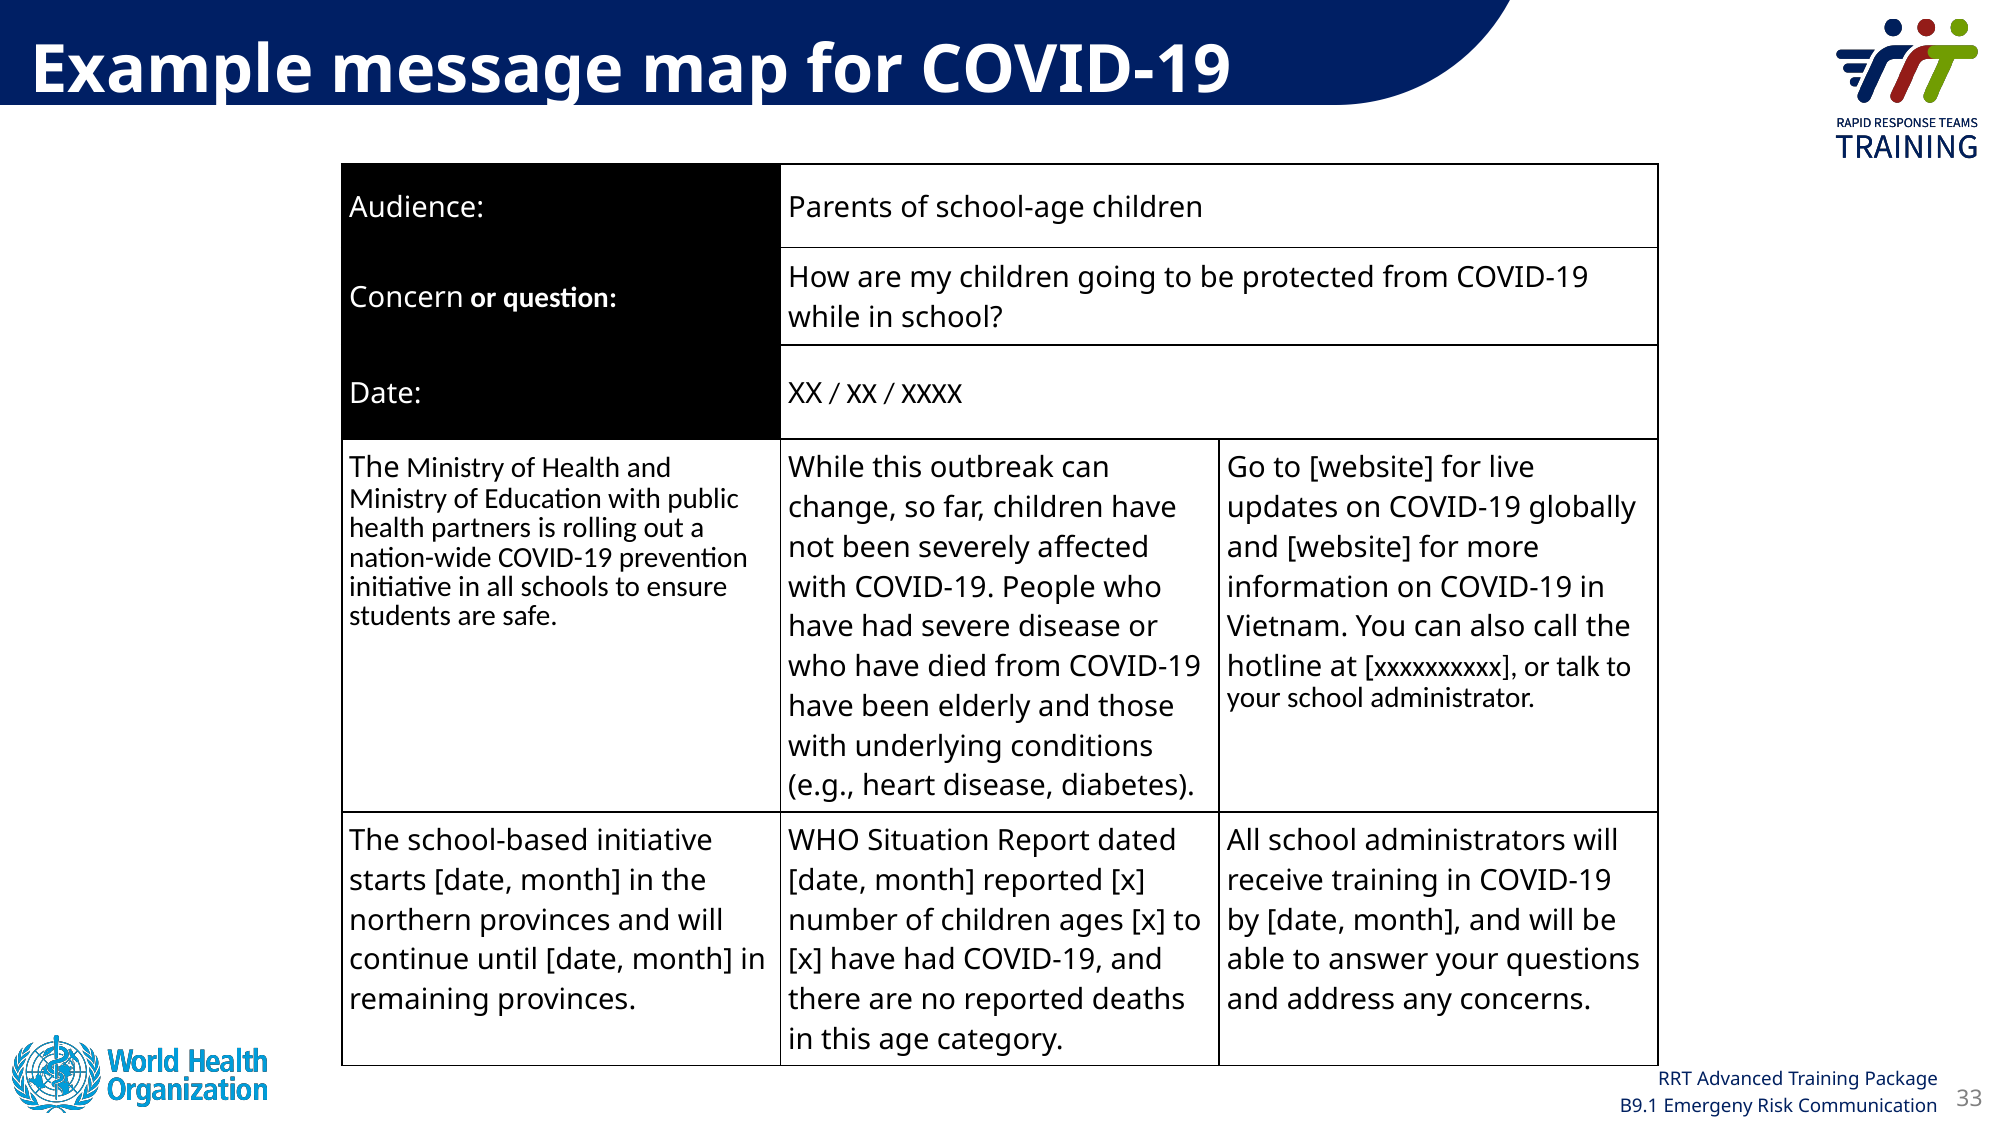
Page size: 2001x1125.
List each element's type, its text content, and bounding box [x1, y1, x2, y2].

table_cell ​How are my children going to be protected from COVID-19 while in school? [781, 248, 1657, 344]
picture [24, 1054, 36, 1087]
picture [12, 1035, 54, 1068]
picture [12, 1083, 48, 1113]
picture [0, 0, 1533, 105]
picture [30, 1083, 37, 1091]
table_cell The school-based initiative starts [date, month] in the northern provinces and will continue until [date, month] in remaining provinces. [343, 813, 780, 1065]
table_cell While this outbreak can change, so far, children have not been severely affected with COVID-19. People who have had severe disease or who have died from COVID-19 have been elderly and those with underlying conditions (e.g., heart disease, diabetes). [781, 440, 1218, 811]
picture [40, 1062, 47, 1070]
picture [71, 1053, 90, 1091]
table_cell Go to [website] for live updates on COVID-19 globally and [website] for more information on COVID-19 in Vietnam. You can also call the hotline at [xxxxxxxxxx], or talk to your school administrator. [1220, 440, 1657, 811]
picture [59, 1035, 267, 1113]
text_box Example message map for COVID-19 [22, 15, 1401, 122]
picture [34, 1054, 43, 1078]
picture [46, 1056, 54, 1062]
table_cell Date: [343, 346, 780, 438]
table_header Parents of school-age children [781, 165, 1657, 247]
table_cell XX / XX / XXXX [781, 346, 1657, 438]
table_cell WHO Situation Report dated [date, month] reported [x] number of children ages [x] to [x] have had COVID-19, and there are no reported deaths in this age category. [781, 813, 1218, 1065]
table_cell The Ministry of Health and Ministry of Education with public health partners is rolling out a nation-wide COVID-19 prevention initiative in all schools to ensure students are safe. [343, 440, 780, 811]
picture [50, 1108, 62, 1113]
picture [22, 1062, 26, 1077]
table_cell Concern or question: [343, 248, 780, 344]
table_header Audience: [343, 165, 780, 247]
table_cell All school administrators will receive training in COVID-19 by [date, month], and will be able to answer your questions and address any concerns. [1220, 813, 1657, 1065]
picture [36, 1088, 78, 1105]
picture [1835, 19, 1978, 167]
